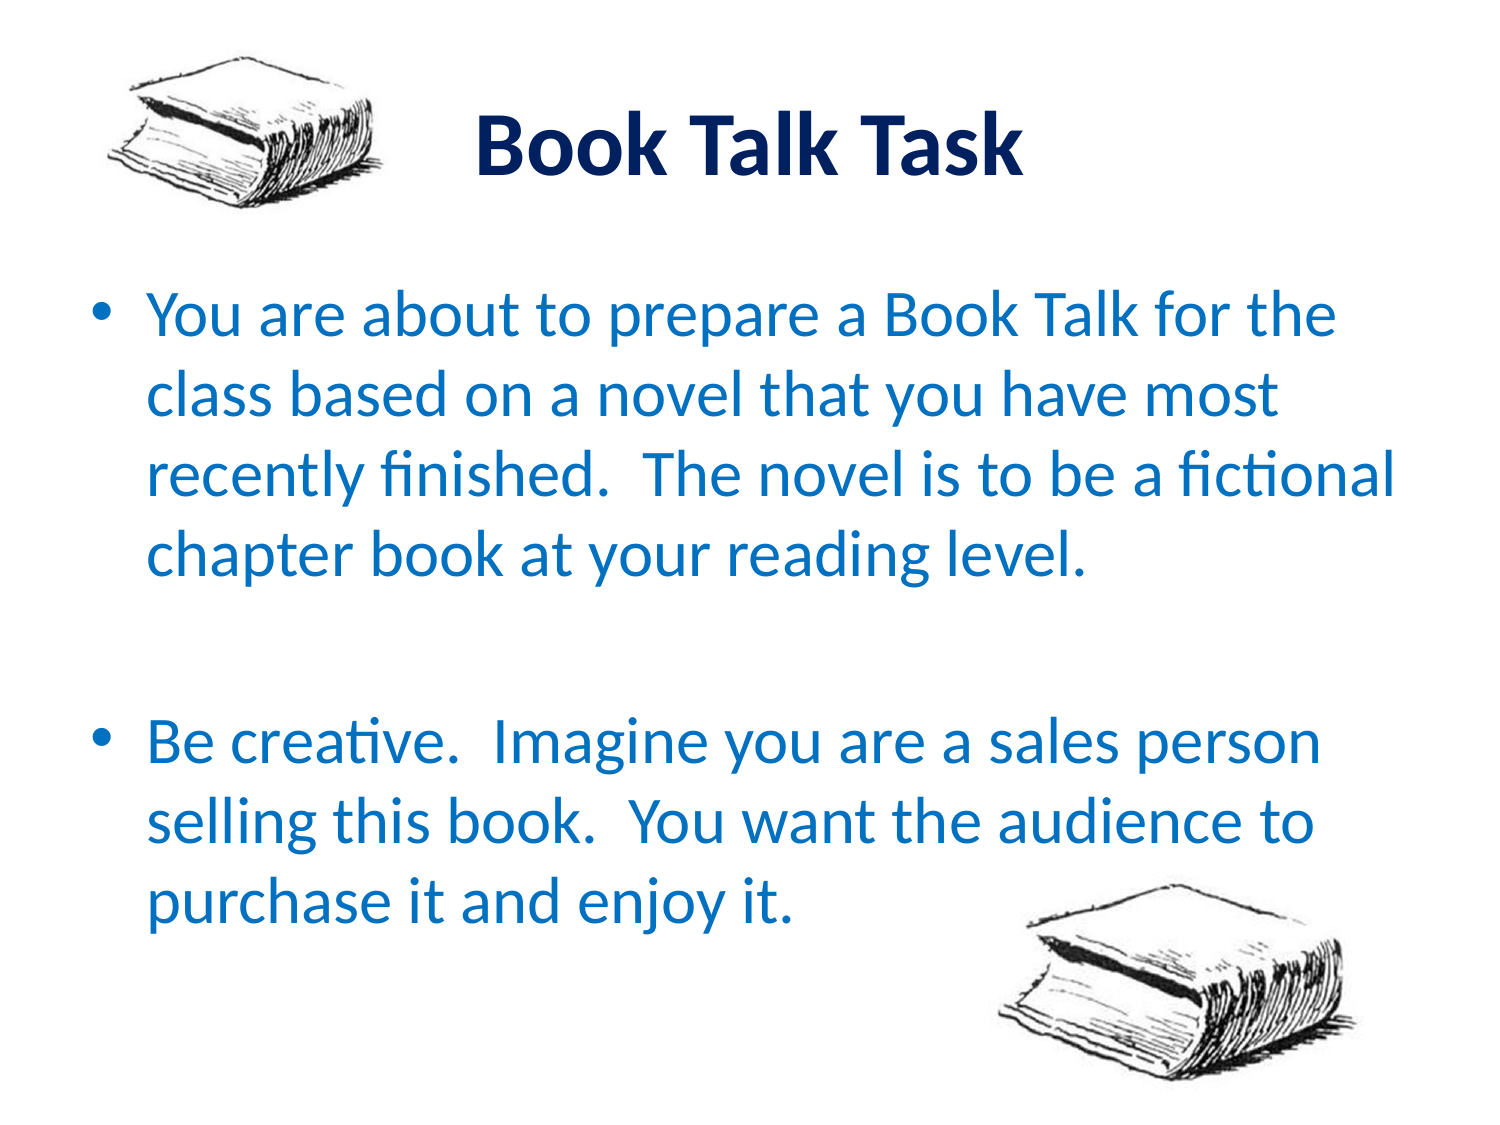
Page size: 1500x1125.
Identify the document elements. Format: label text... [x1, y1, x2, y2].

picture [99, 49, 389, 216]
list You are about to prepare a Book Talk for the class based on a novel that you have most recently finished. The novel is to be a fictional chapter book at your reading level. Be creative. Imagine you are a sales person selling this book. You want the audience to purchase it and enjoy it. [75, 262, 1425, 1005]
picture [987, 874, 1364, 1091]
title Book Talk Task [75, 45, 1425, 233]
